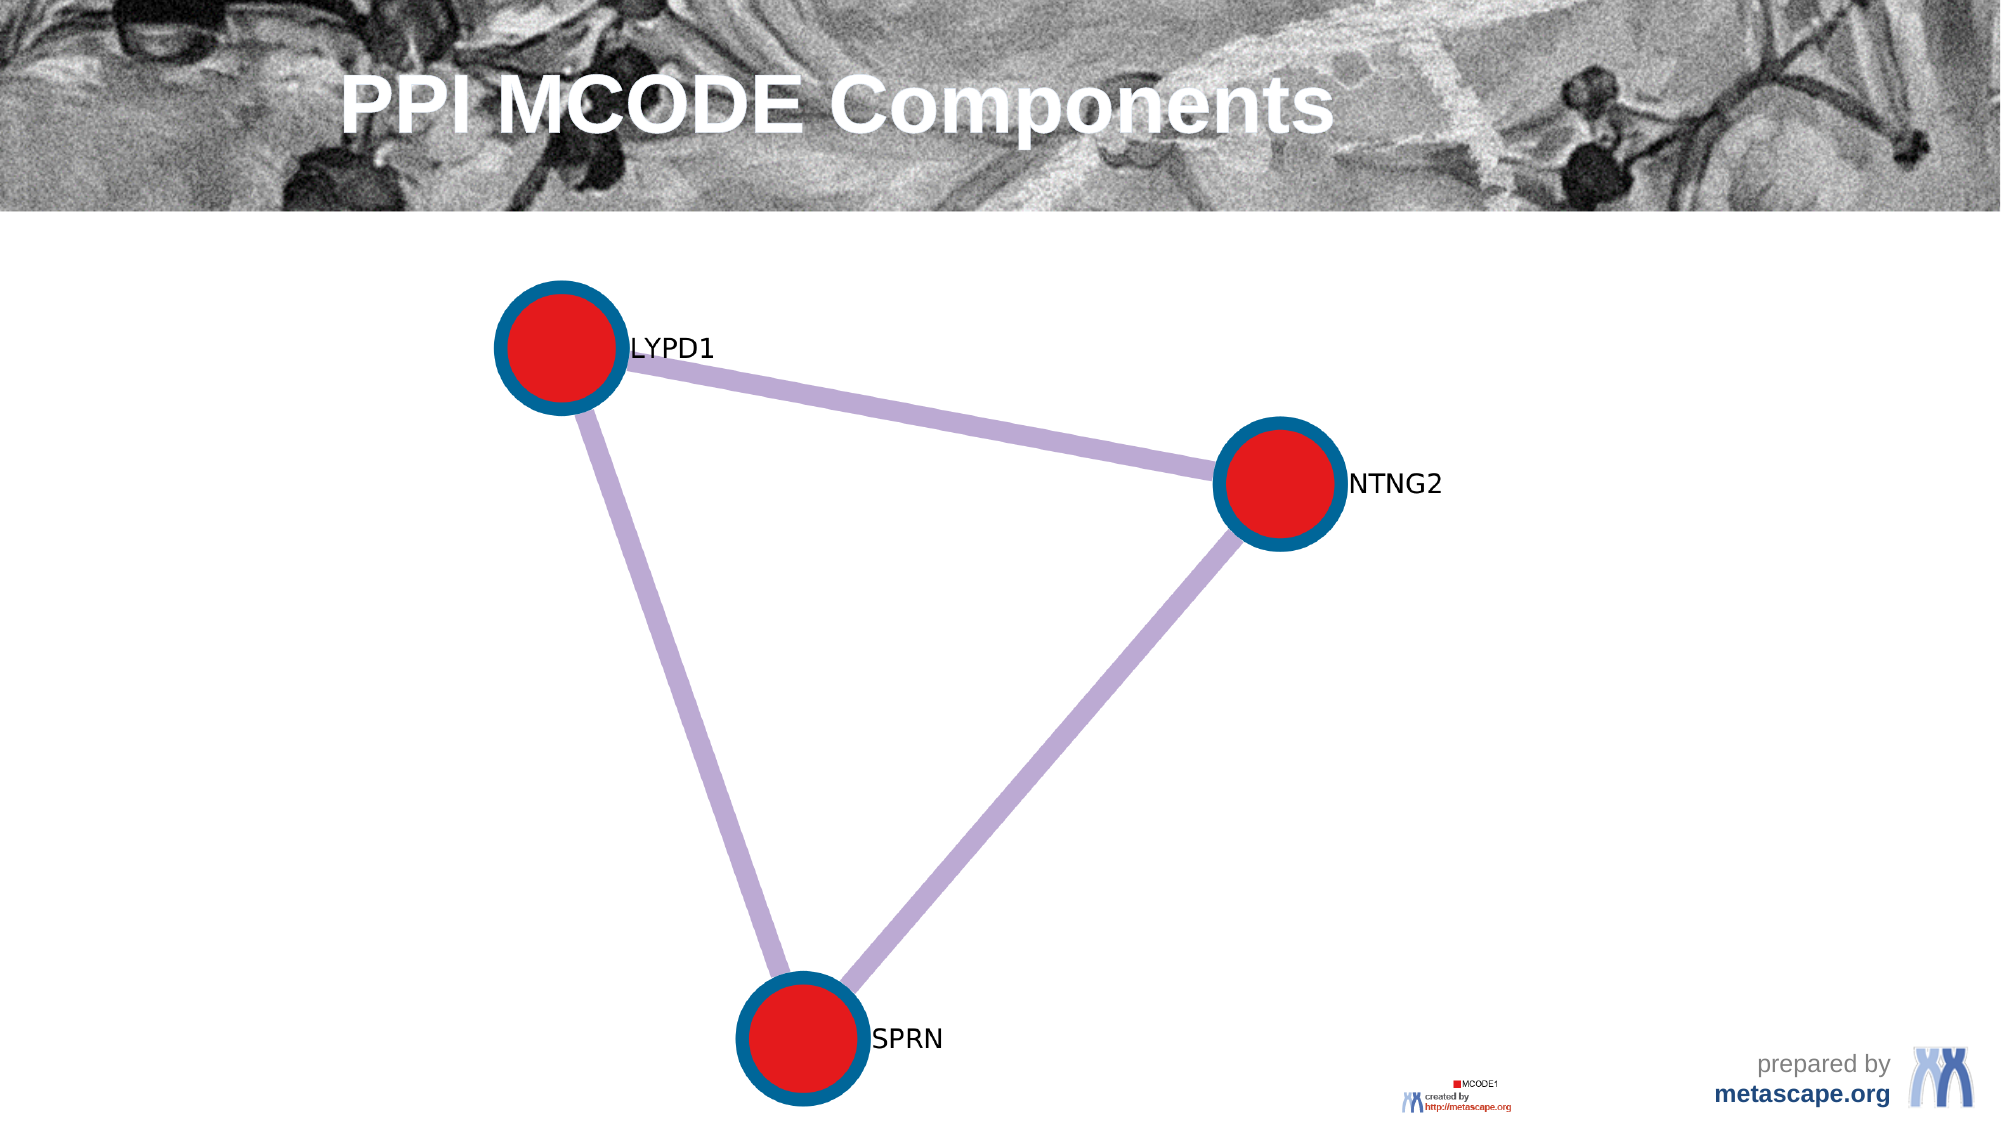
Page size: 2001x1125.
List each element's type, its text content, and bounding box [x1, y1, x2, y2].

picture [0, 0, 2001, 1125]
title PPI MCODE Components [323, 11, 1501, 187]
